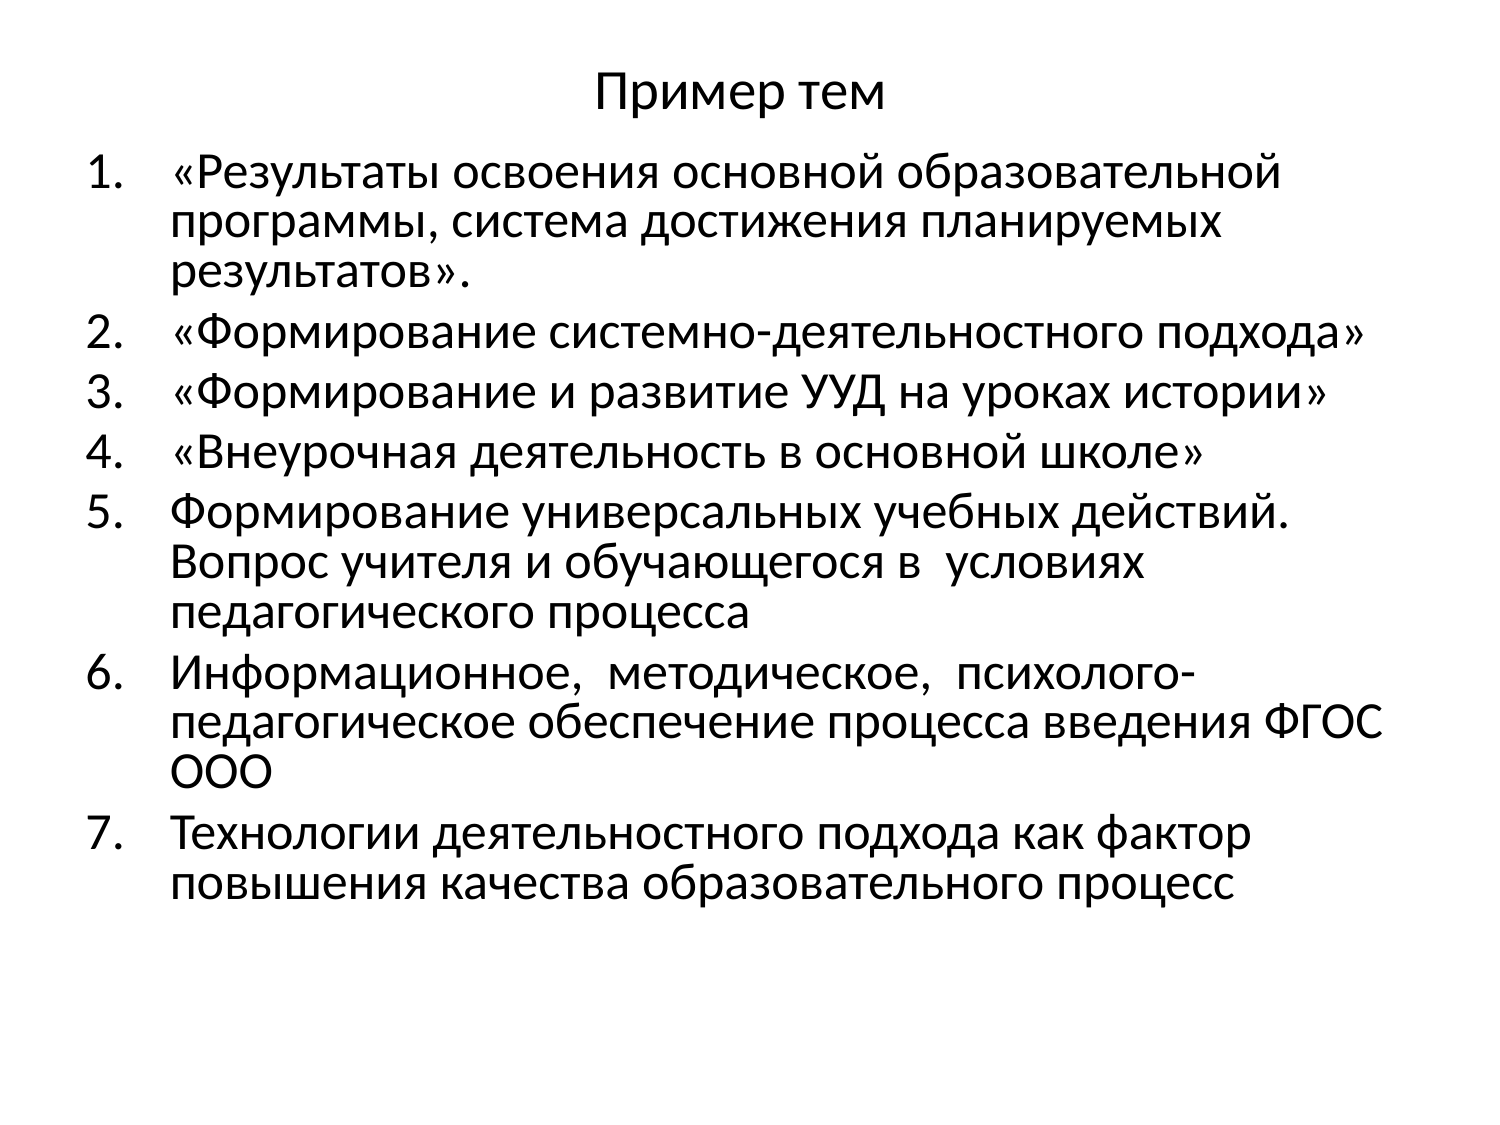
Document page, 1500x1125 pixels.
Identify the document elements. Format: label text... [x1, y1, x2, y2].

title Пример тем [74, 44, 1407, 130]
list «Результаты освоения основной образовательной программы, система достижения планируемых результатов». «Формирование системно-деятельностного подхода» «Формирование и развитие УУД на уроках истории» «Внеурочная деятельность в основной школе» Формирование универсальных учебных действий. Вопрос учителя и обучающегося в условиях педагогического процесса Информационное, методическое, психолого-педагогическое обеспечение процесса введения ФГОС ООО Технологии деятельностного подхода как фактор повышения качества образовательного процесс [70, 140, 1426, 1006]
